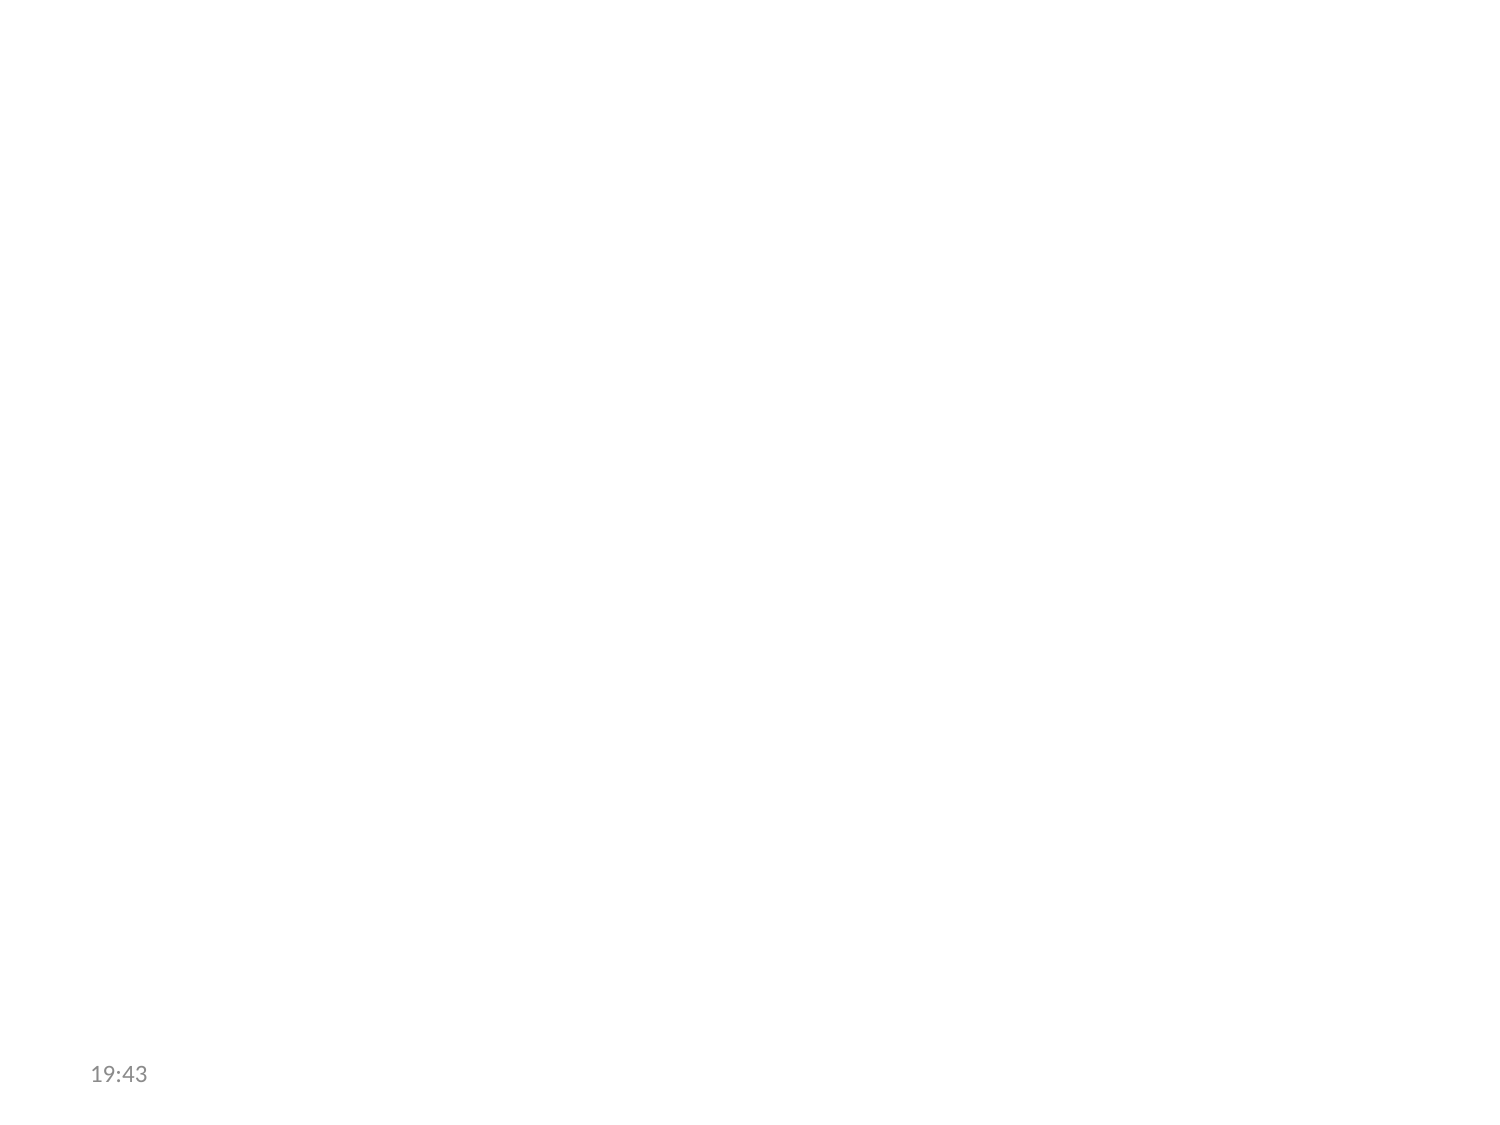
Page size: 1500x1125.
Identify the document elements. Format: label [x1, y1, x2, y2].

slide_number [75, 1042, 425, 1103]
